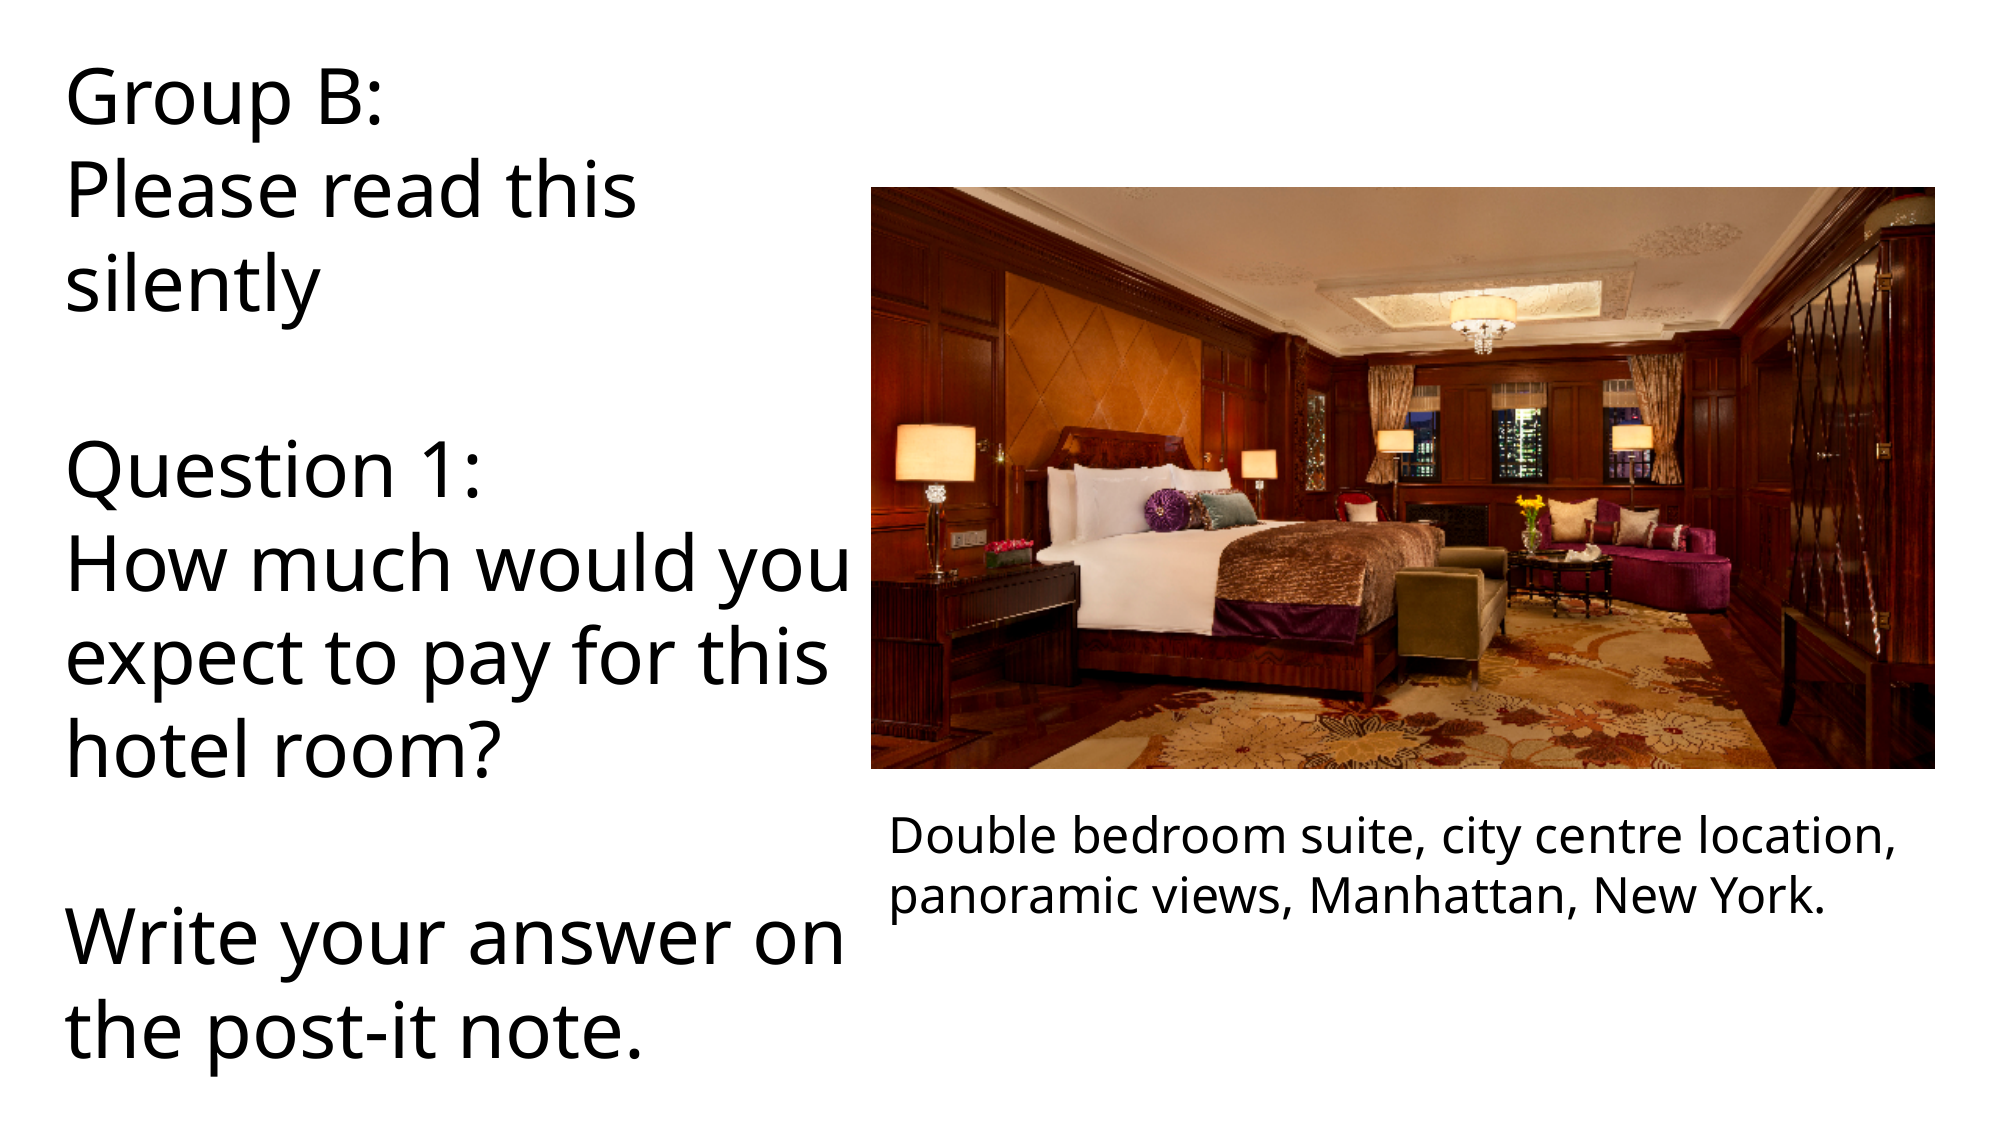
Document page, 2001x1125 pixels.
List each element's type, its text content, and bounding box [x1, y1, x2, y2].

text_box Double bedroom suite, city centre location, panoramic views, Manhattan, New York. [873, 796, 1929, 932]
picture [871, 187, 1935, 769]
text_box Group B: Please read this silently Question 1: How much would you expect to pay for this hotel room? Write your answer on the post-it note. [50, 39, 872, 1081]
